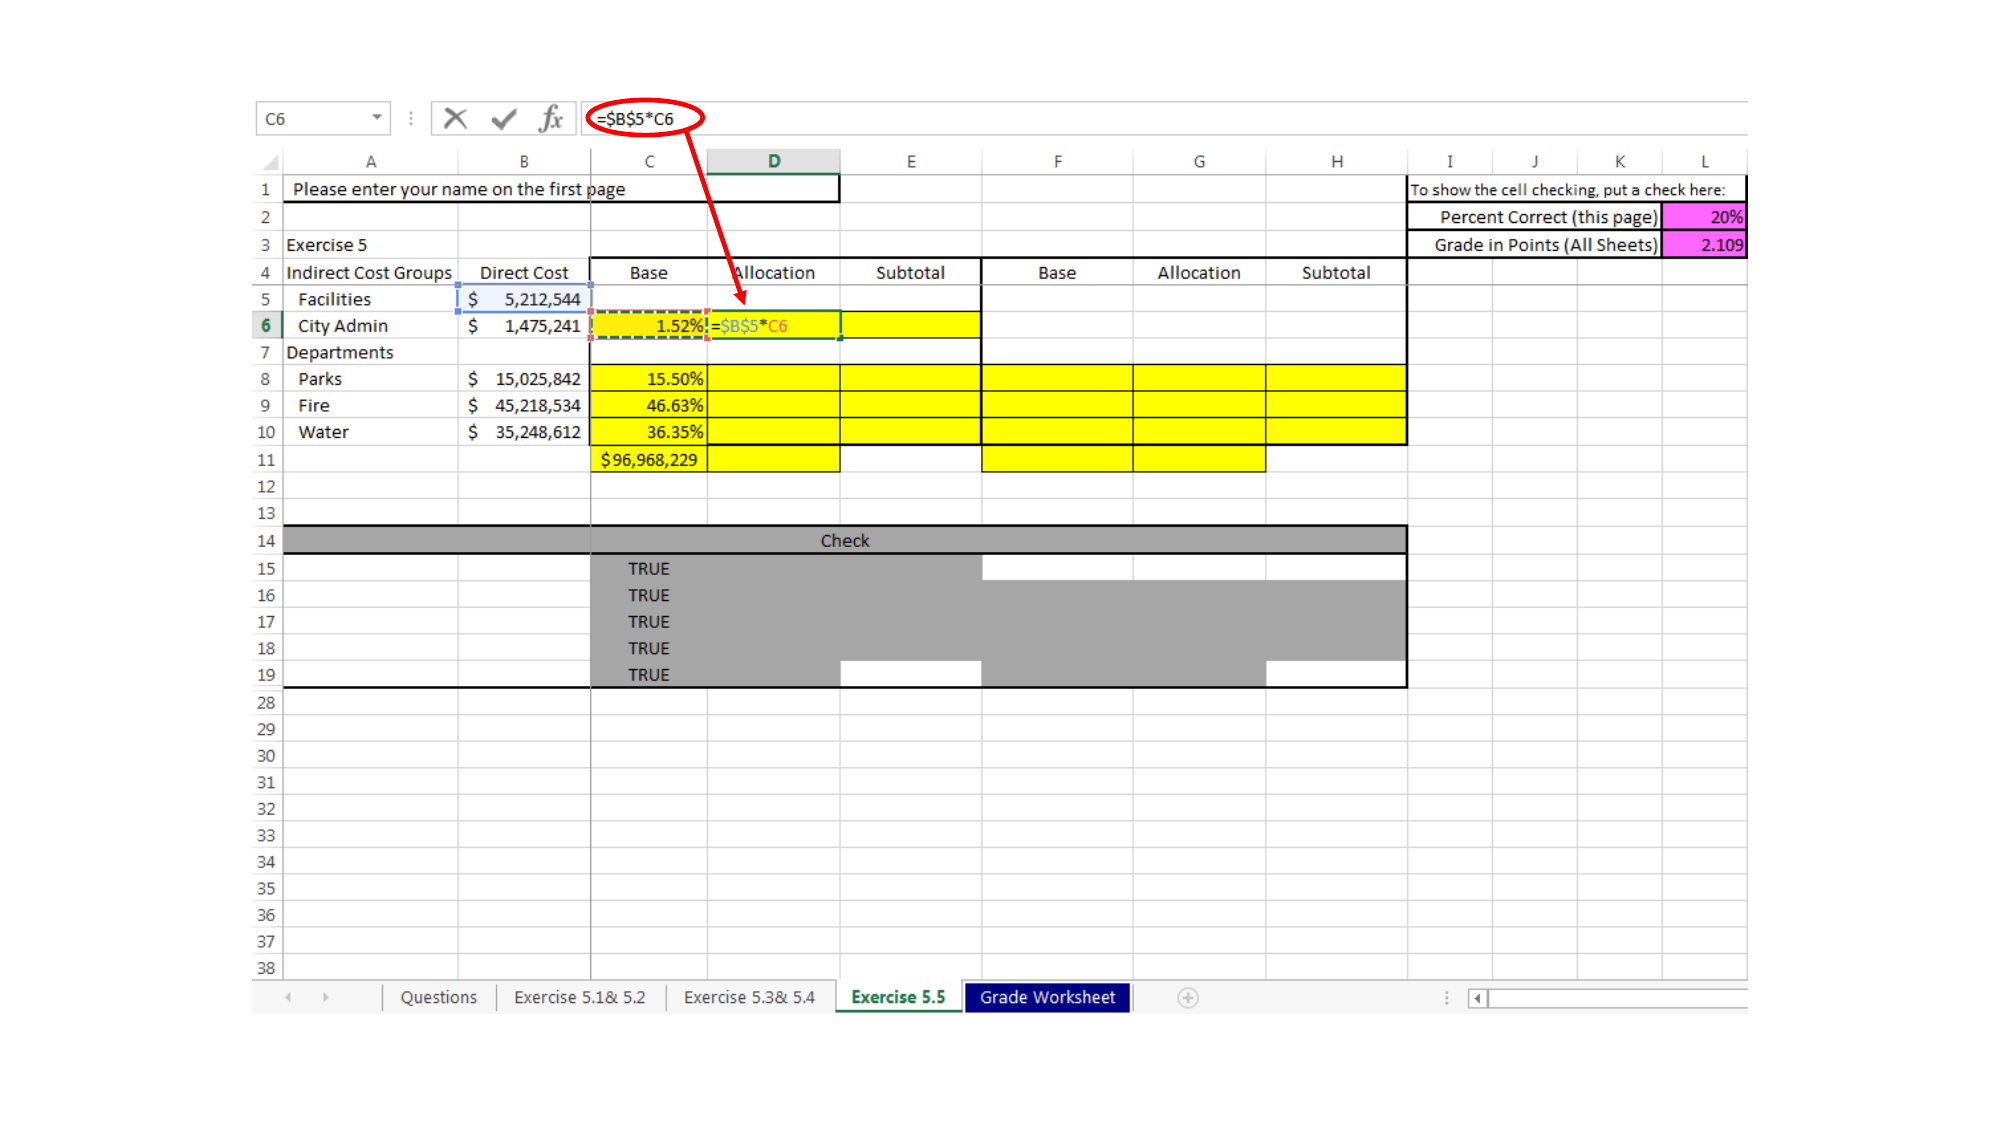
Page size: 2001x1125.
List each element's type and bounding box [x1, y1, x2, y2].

list [252, 88, 1748, 1014]
text_box [685, 129, 745, 306]
